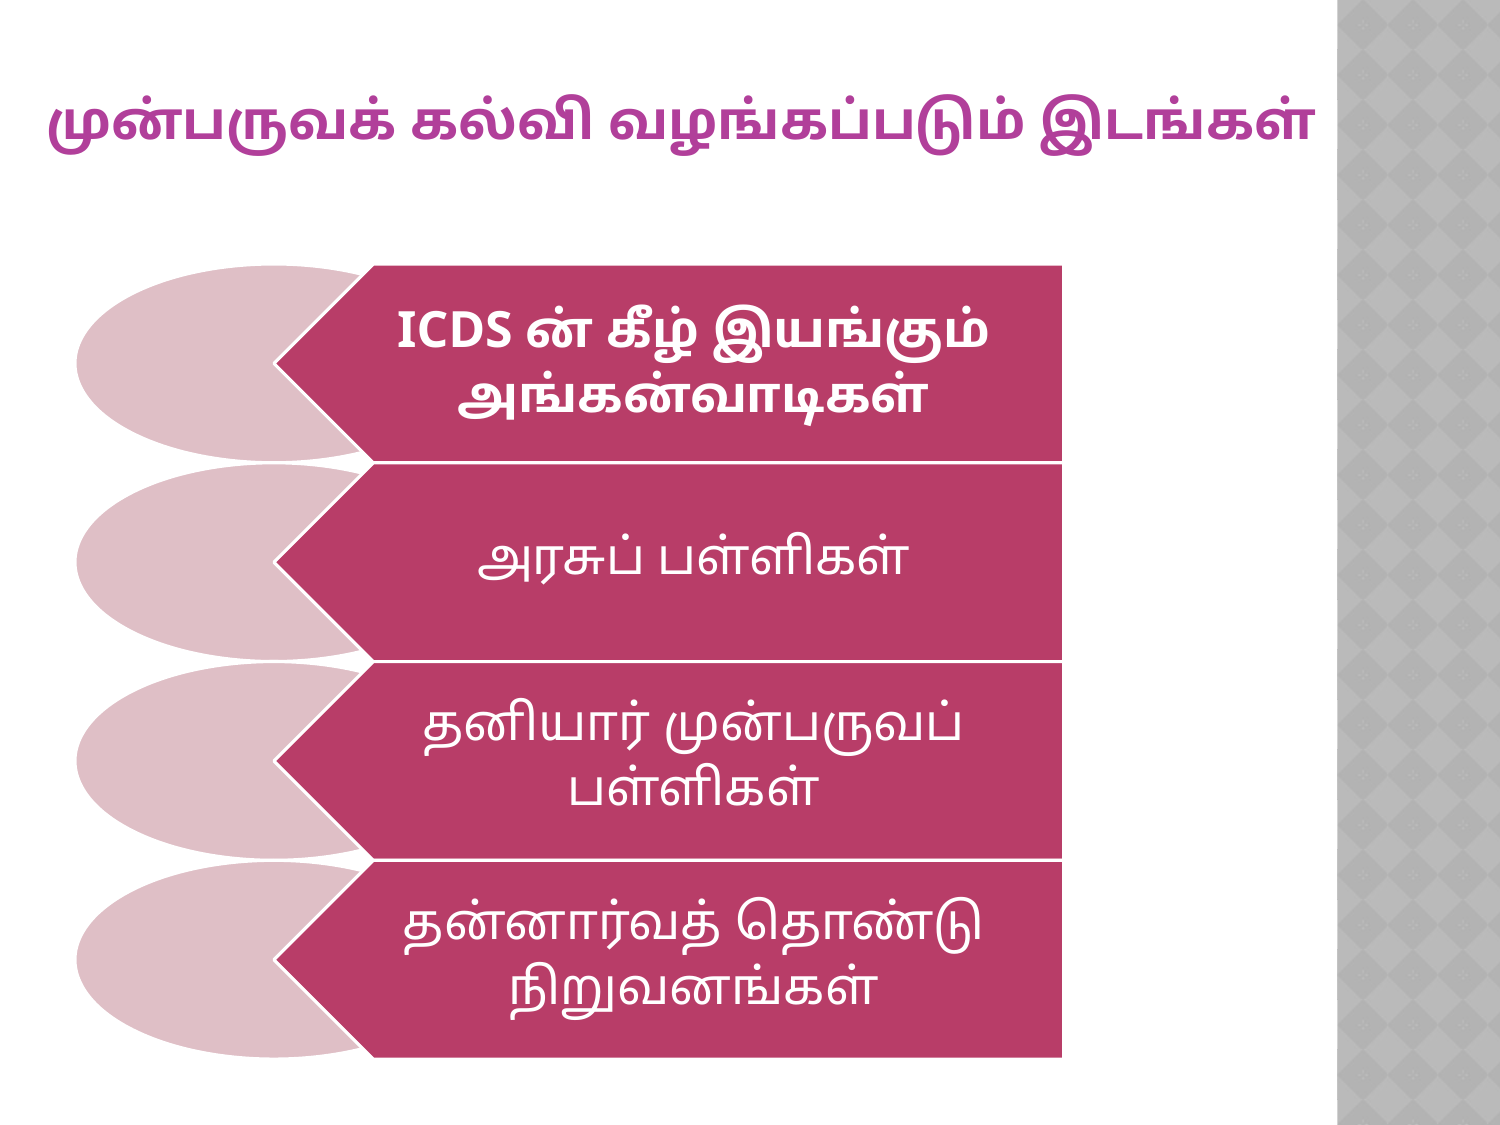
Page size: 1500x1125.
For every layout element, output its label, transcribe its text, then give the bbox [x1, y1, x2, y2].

title முன்பருவக் கல்வி வழங்கப்படும் இடங்கள் [37, 75, 1325, 150]
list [74, 263, 1263, 1060]
